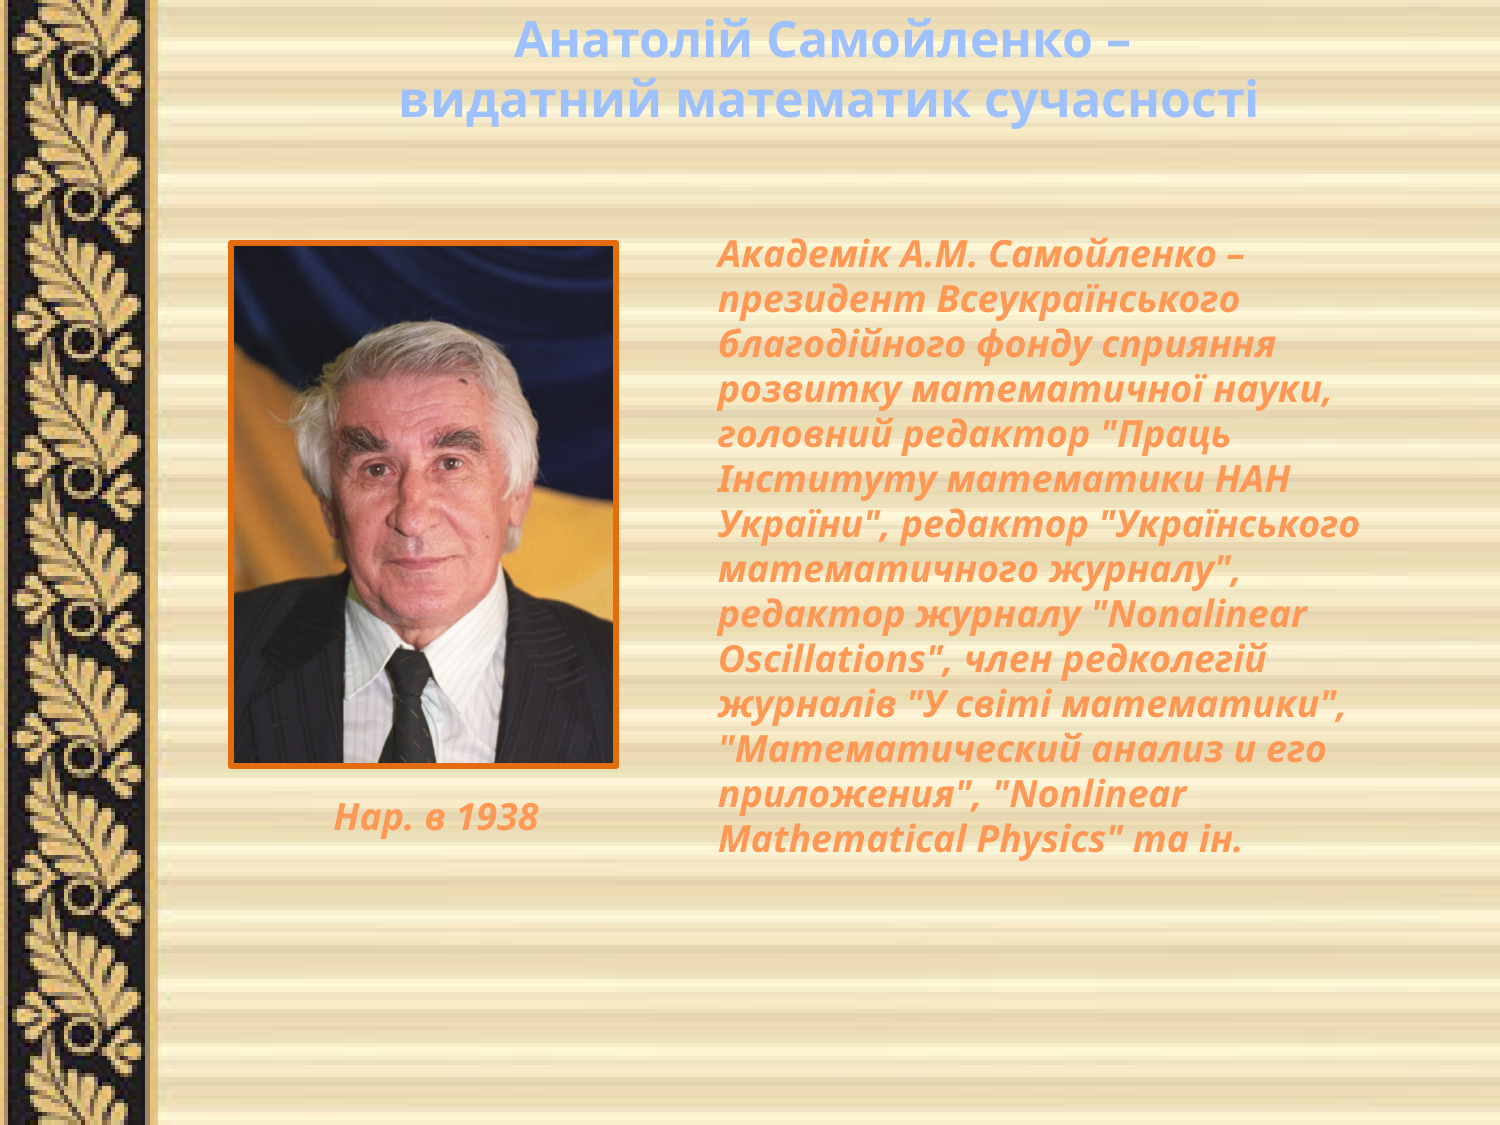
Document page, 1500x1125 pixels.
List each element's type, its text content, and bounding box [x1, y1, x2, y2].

text_box Анатолій Самойленко – видатний математик сучасності [383, 0, 1276, 135]
text_box Нар. в 1938 [318, 785, 554, 845]
text_box Академік А.М. Самойленко – президент Всеукраїнського благодійного фонду сприяння розвитку математичної науки, головний редактор "Праць Інституту математики НАН України", редактор "Українського математичного журналу", редактор журналу "Nonаlinear Oscillations", член редколегій журналів "У світі математики", "Математический анализ и его приложения", "Nonlinear Mathematical Physics" та ін. [703, 222, 1453, 868]
picture [0, 0, 1500, 1125]
